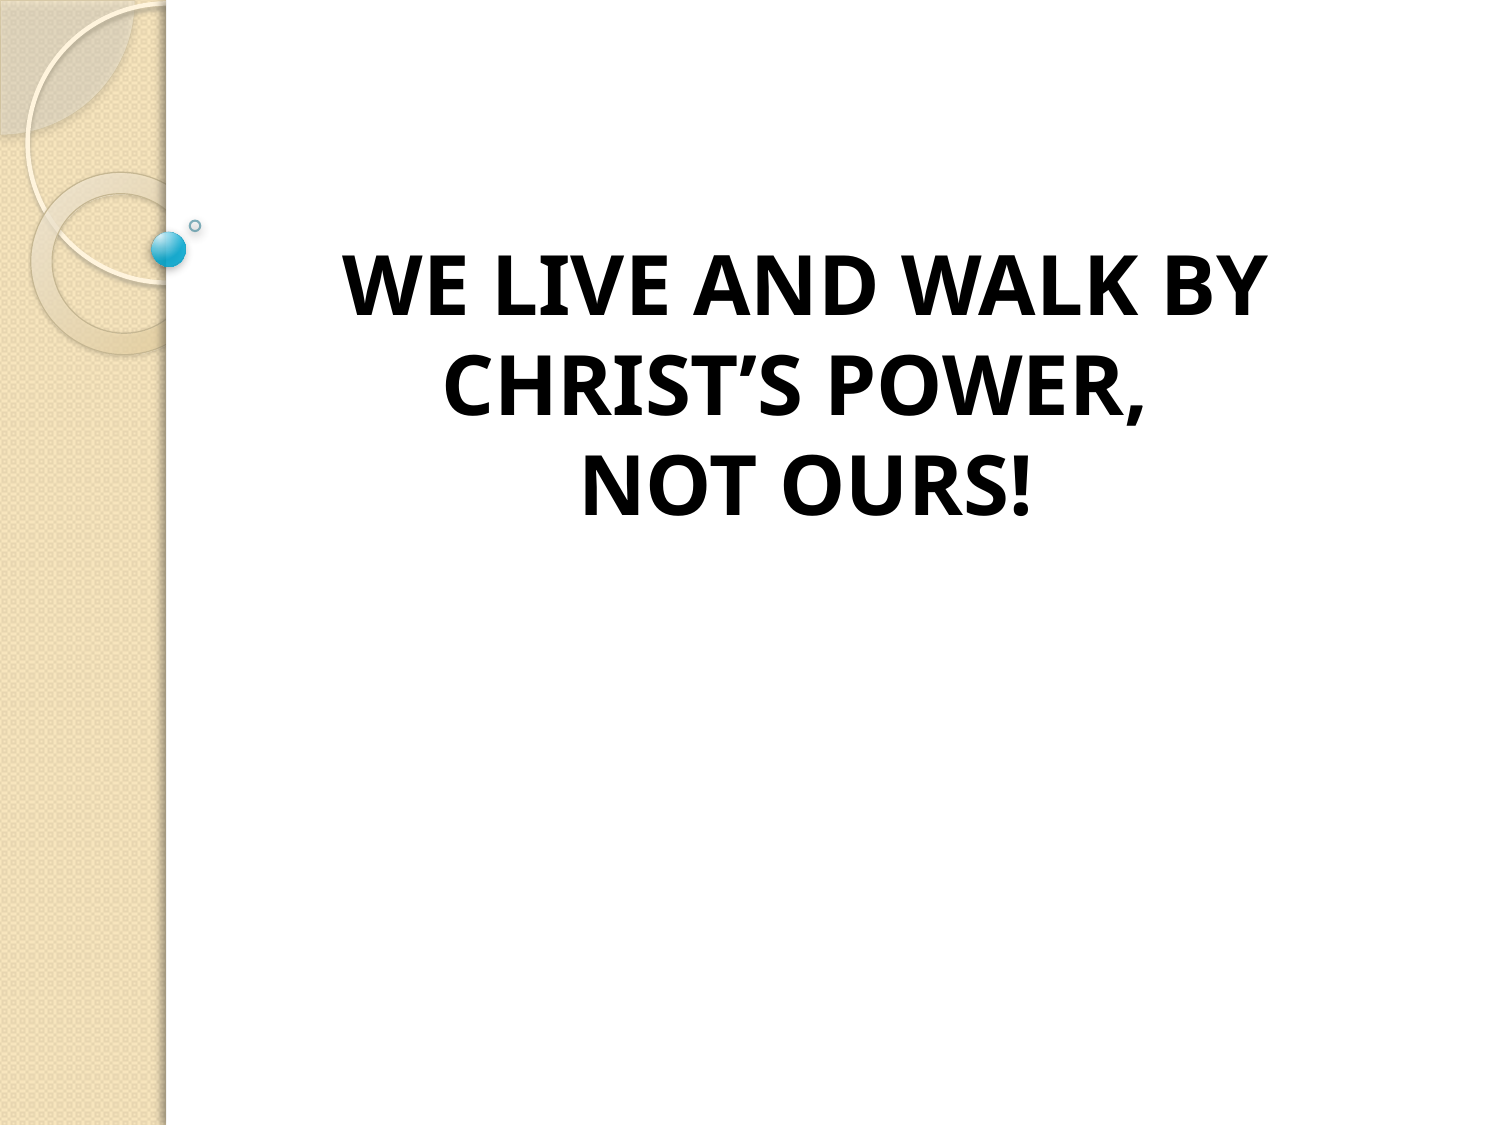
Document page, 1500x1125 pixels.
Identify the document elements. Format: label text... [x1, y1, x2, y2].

text_box WE LIVE AND WALK BY CHRIST’S POWER, NOT OURS! [162, 224, 1449, 640]
